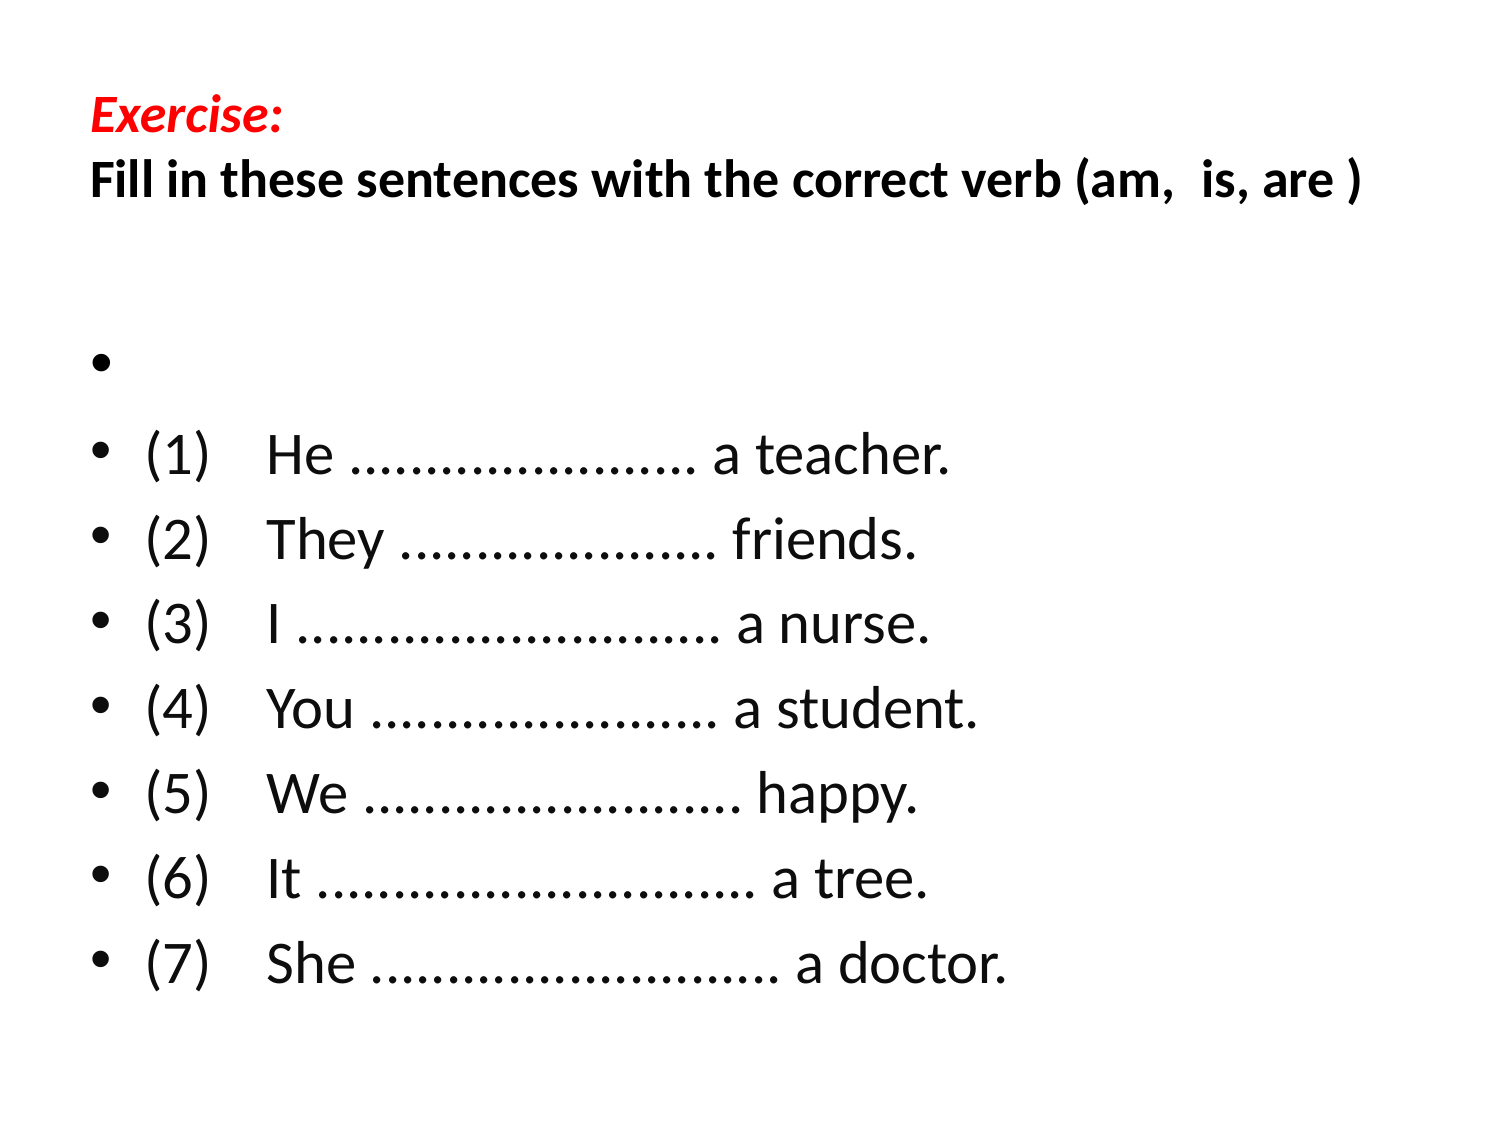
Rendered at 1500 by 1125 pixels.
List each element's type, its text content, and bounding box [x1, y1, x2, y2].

list (1) He ....................... a teacher. (2) They ..................... friends. (3) I ............................ a nurse. (4) You ....................... a student. (5) We ......................... happy. (6) It ............................. a tree. (7) She ........................... a doctor. [75, 316, 1425, 1005]
title Exercise: Fill in these sentences with the correct verb (am, is, are ) [75, 46, 1425, 305]
